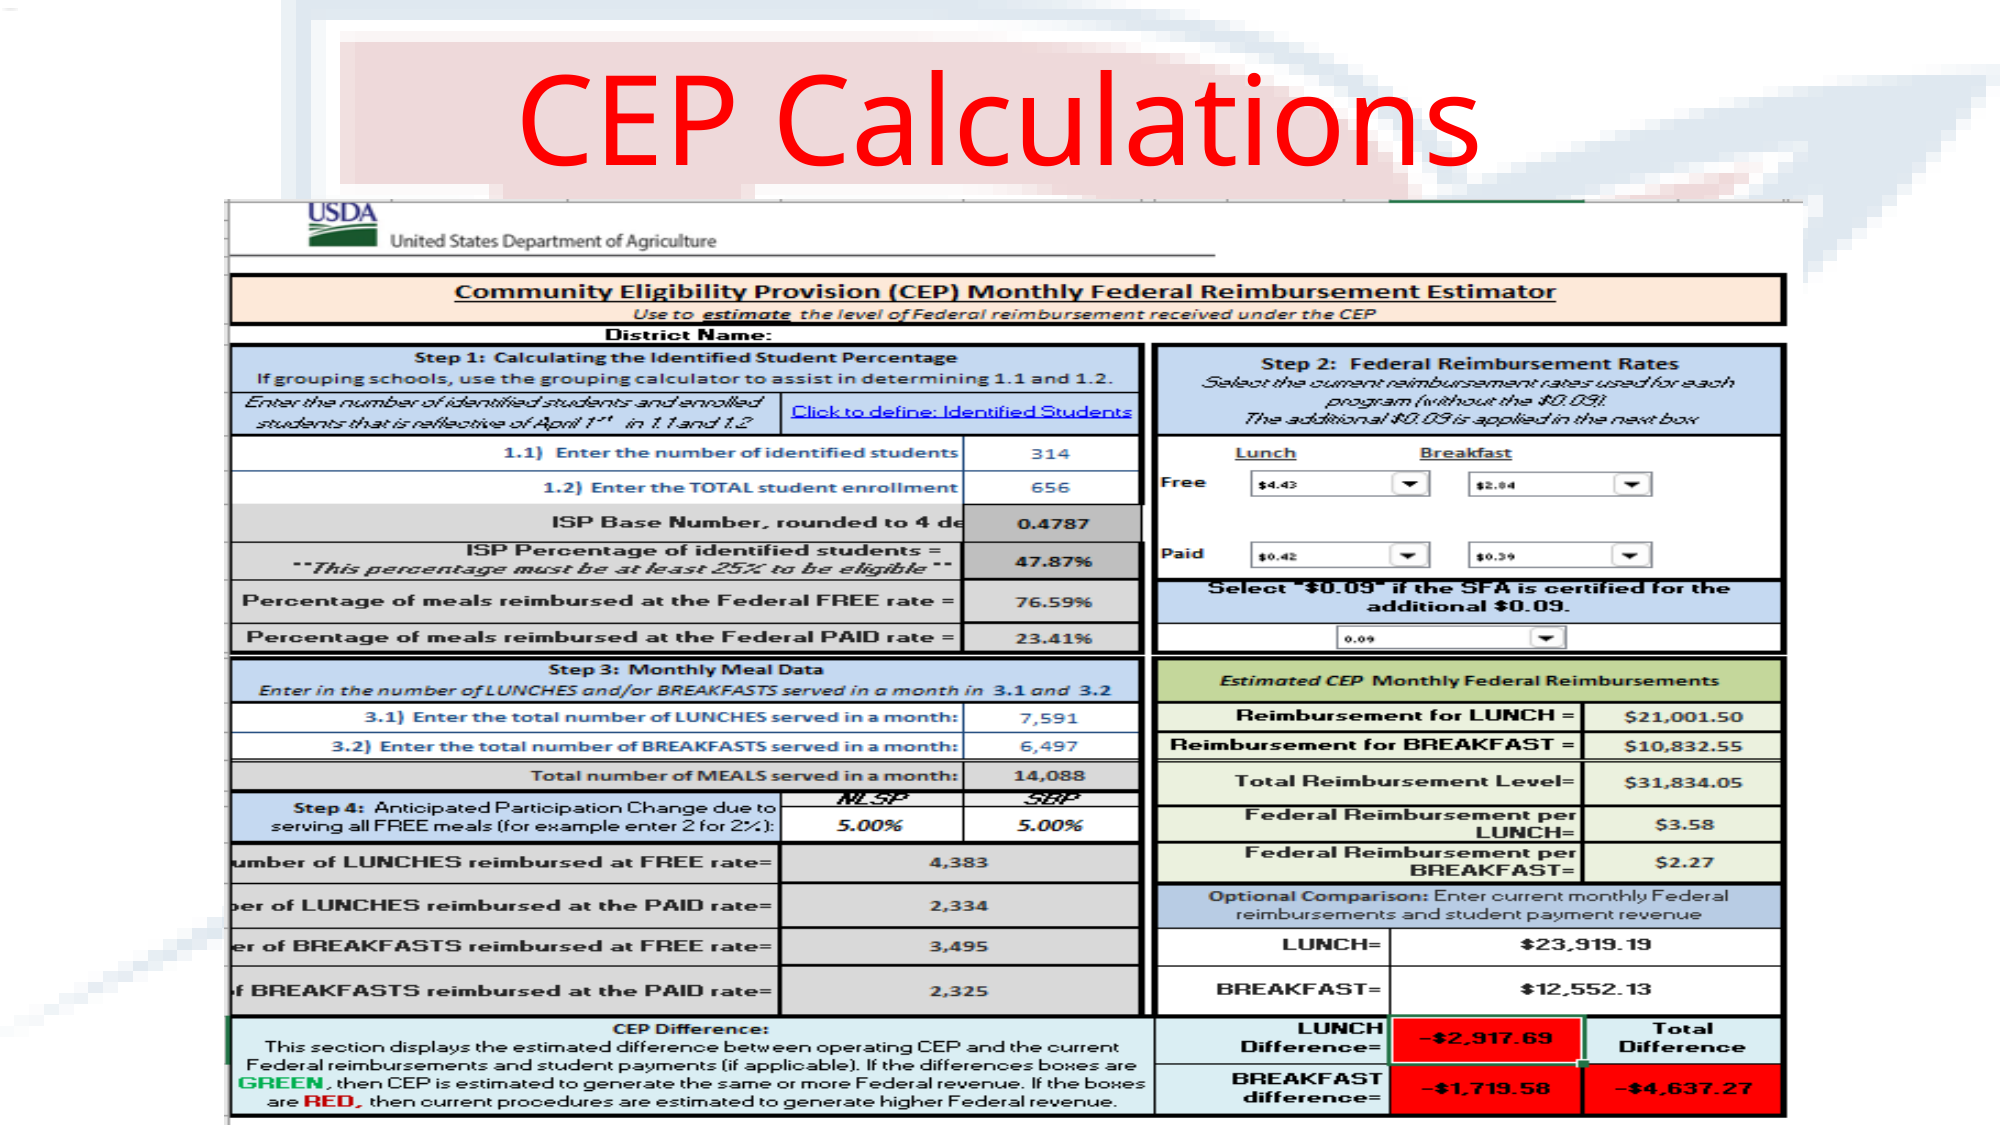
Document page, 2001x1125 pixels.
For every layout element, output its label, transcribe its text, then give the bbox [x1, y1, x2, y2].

title CEP Calculations [249, 41, 1750, 199]
picture [224, 199, 1803, 1125]
